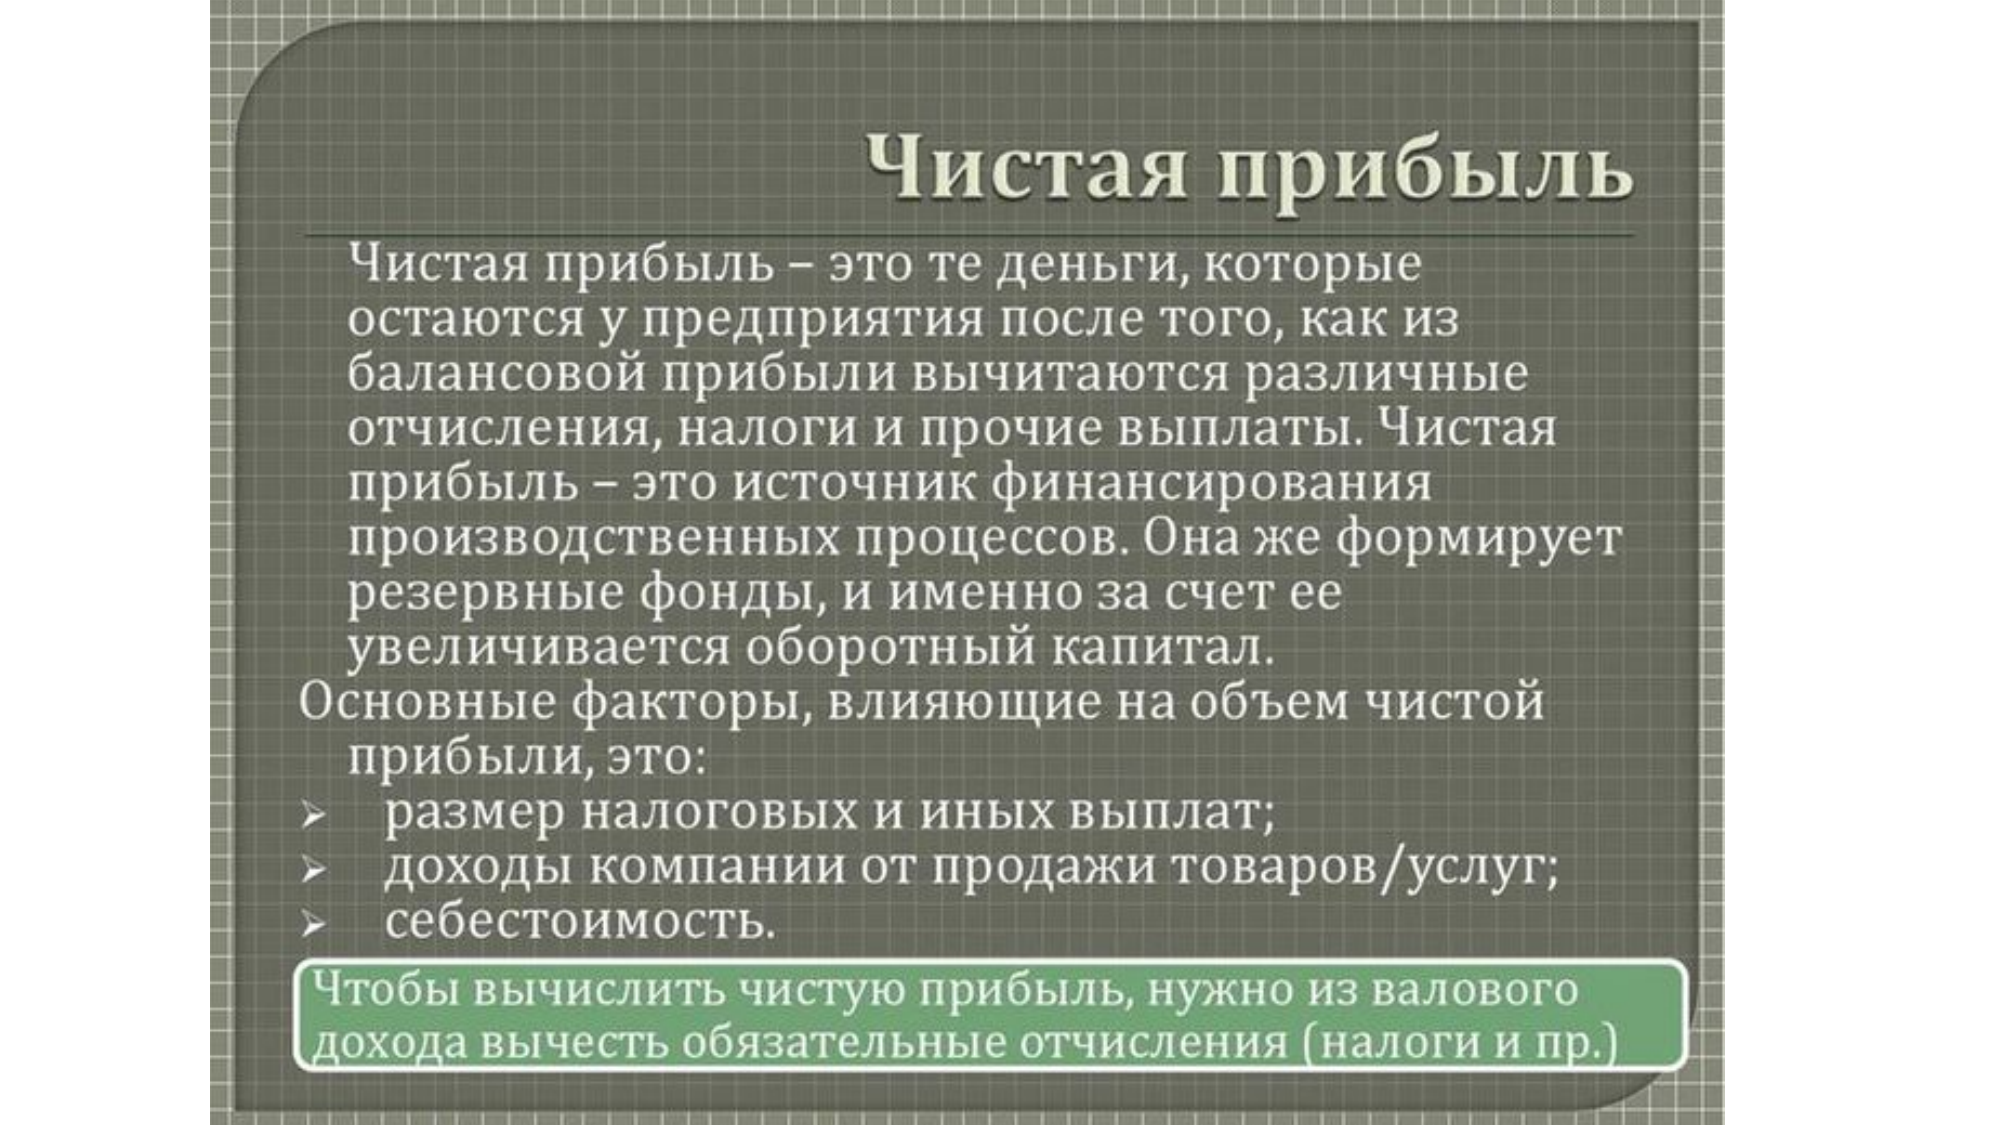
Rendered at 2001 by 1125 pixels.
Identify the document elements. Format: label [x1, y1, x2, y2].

list [210, 0, 1725, 1125]
